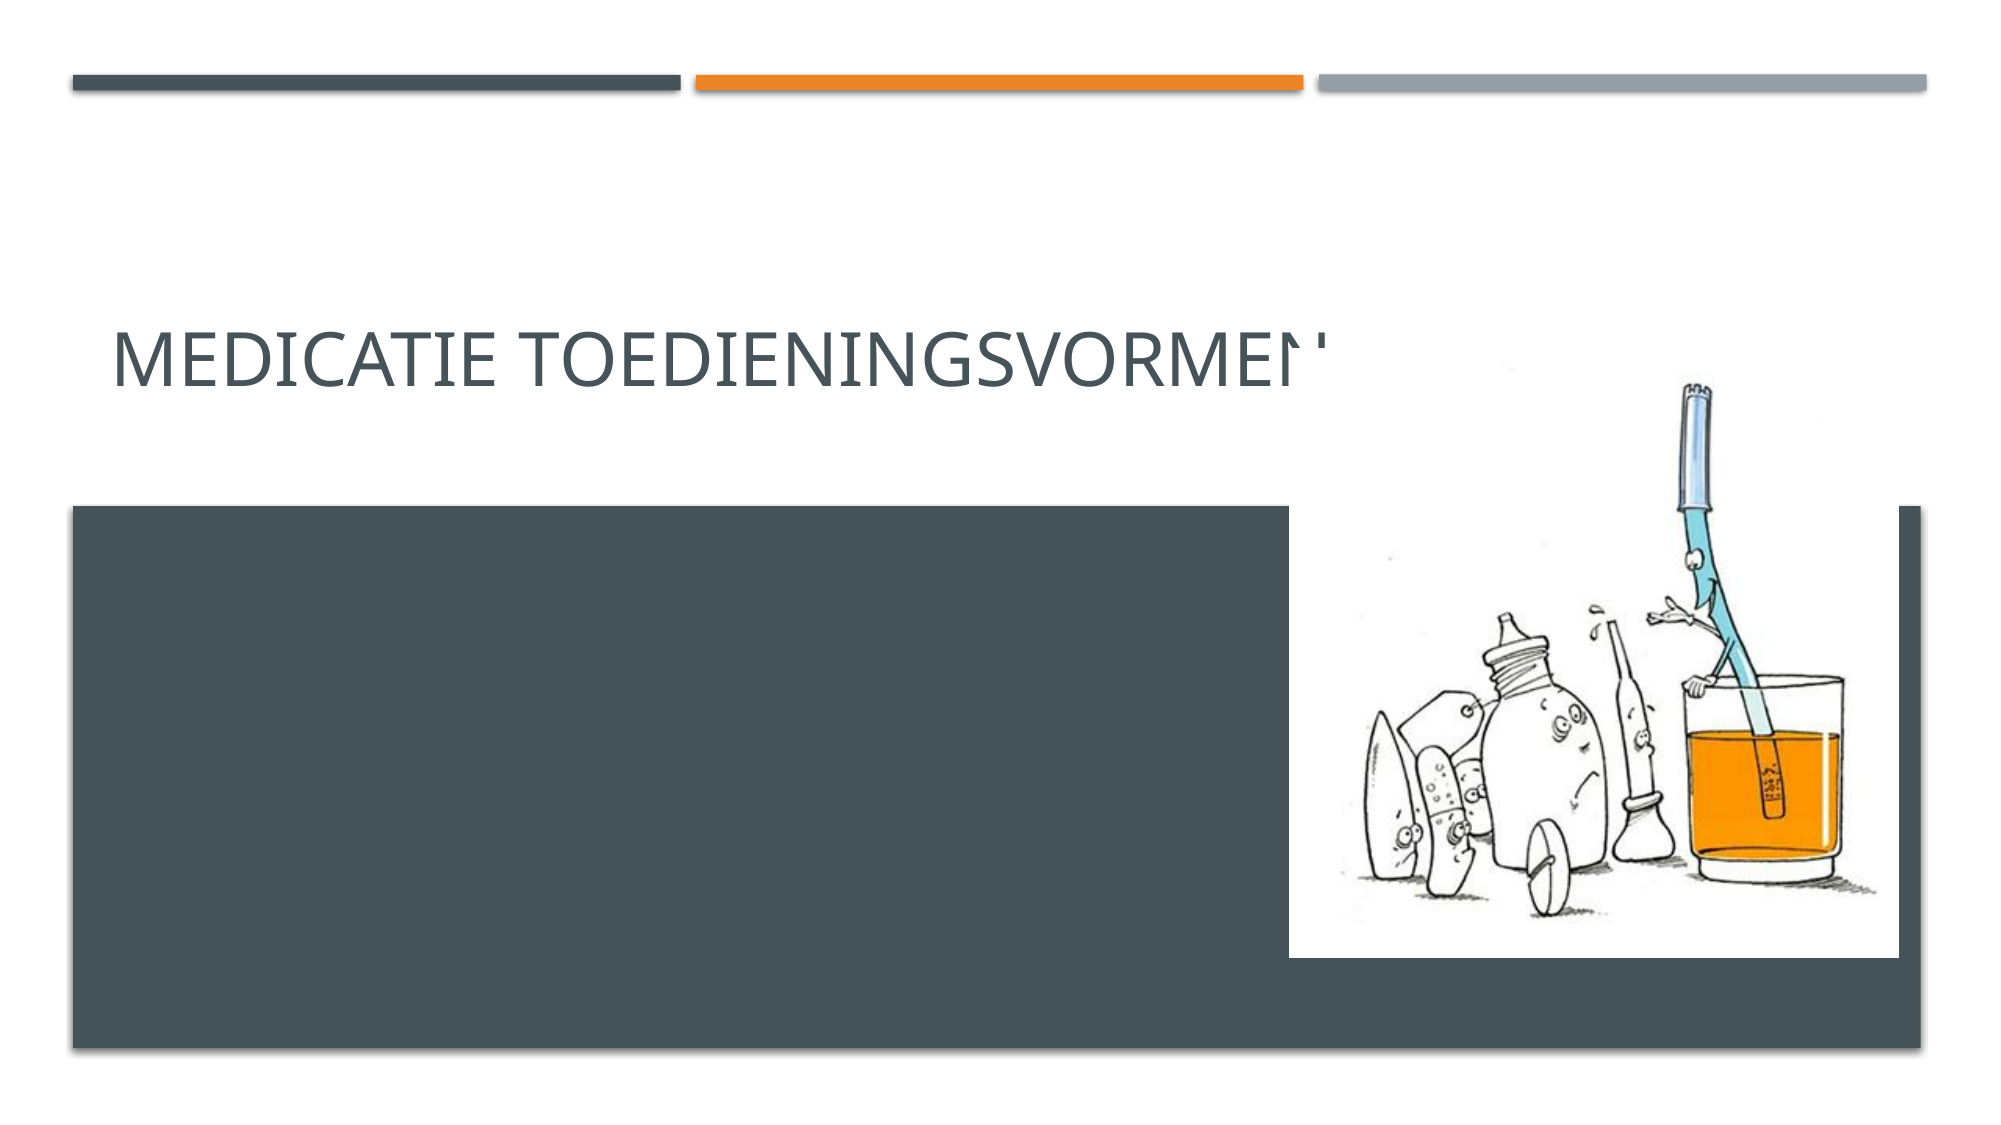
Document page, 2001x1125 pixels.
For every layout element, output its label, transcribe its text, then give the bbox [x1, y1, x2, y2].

picture [1288, 347, 1900, 958]
title Medicatie toedieningsvormen [95, 167, 1899, 410]
